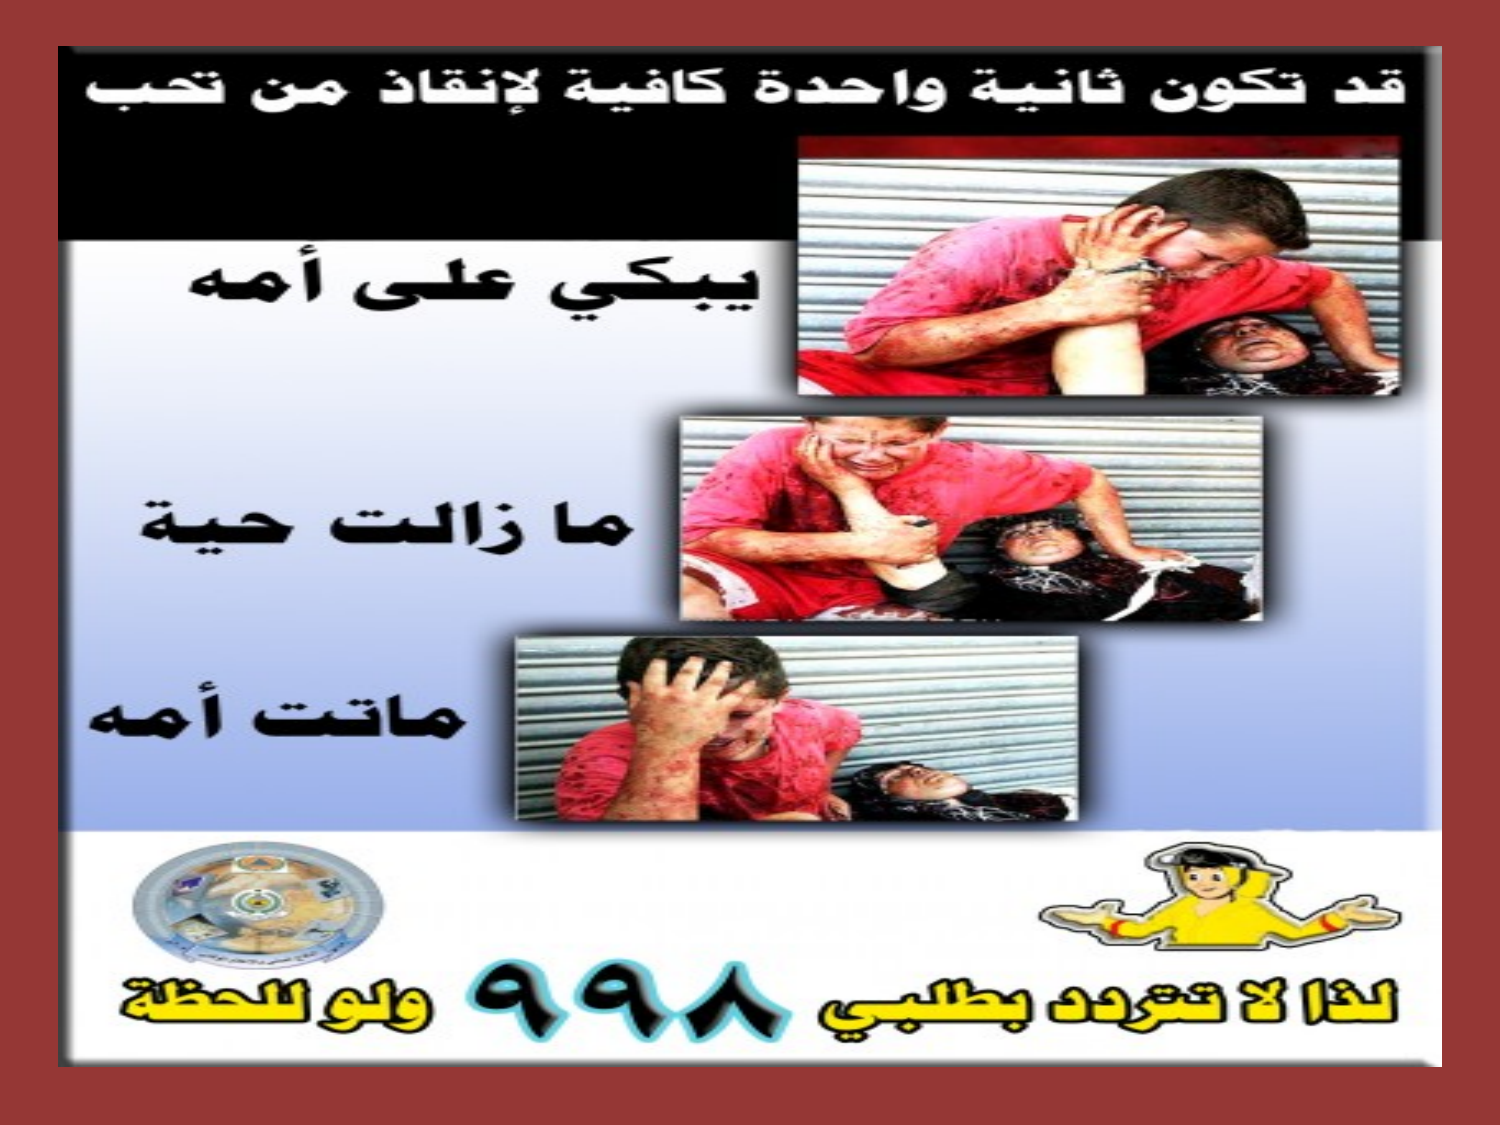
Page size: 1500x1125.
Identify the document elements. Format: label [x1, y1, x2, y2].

picture [58, 46, 1442, 1067]
